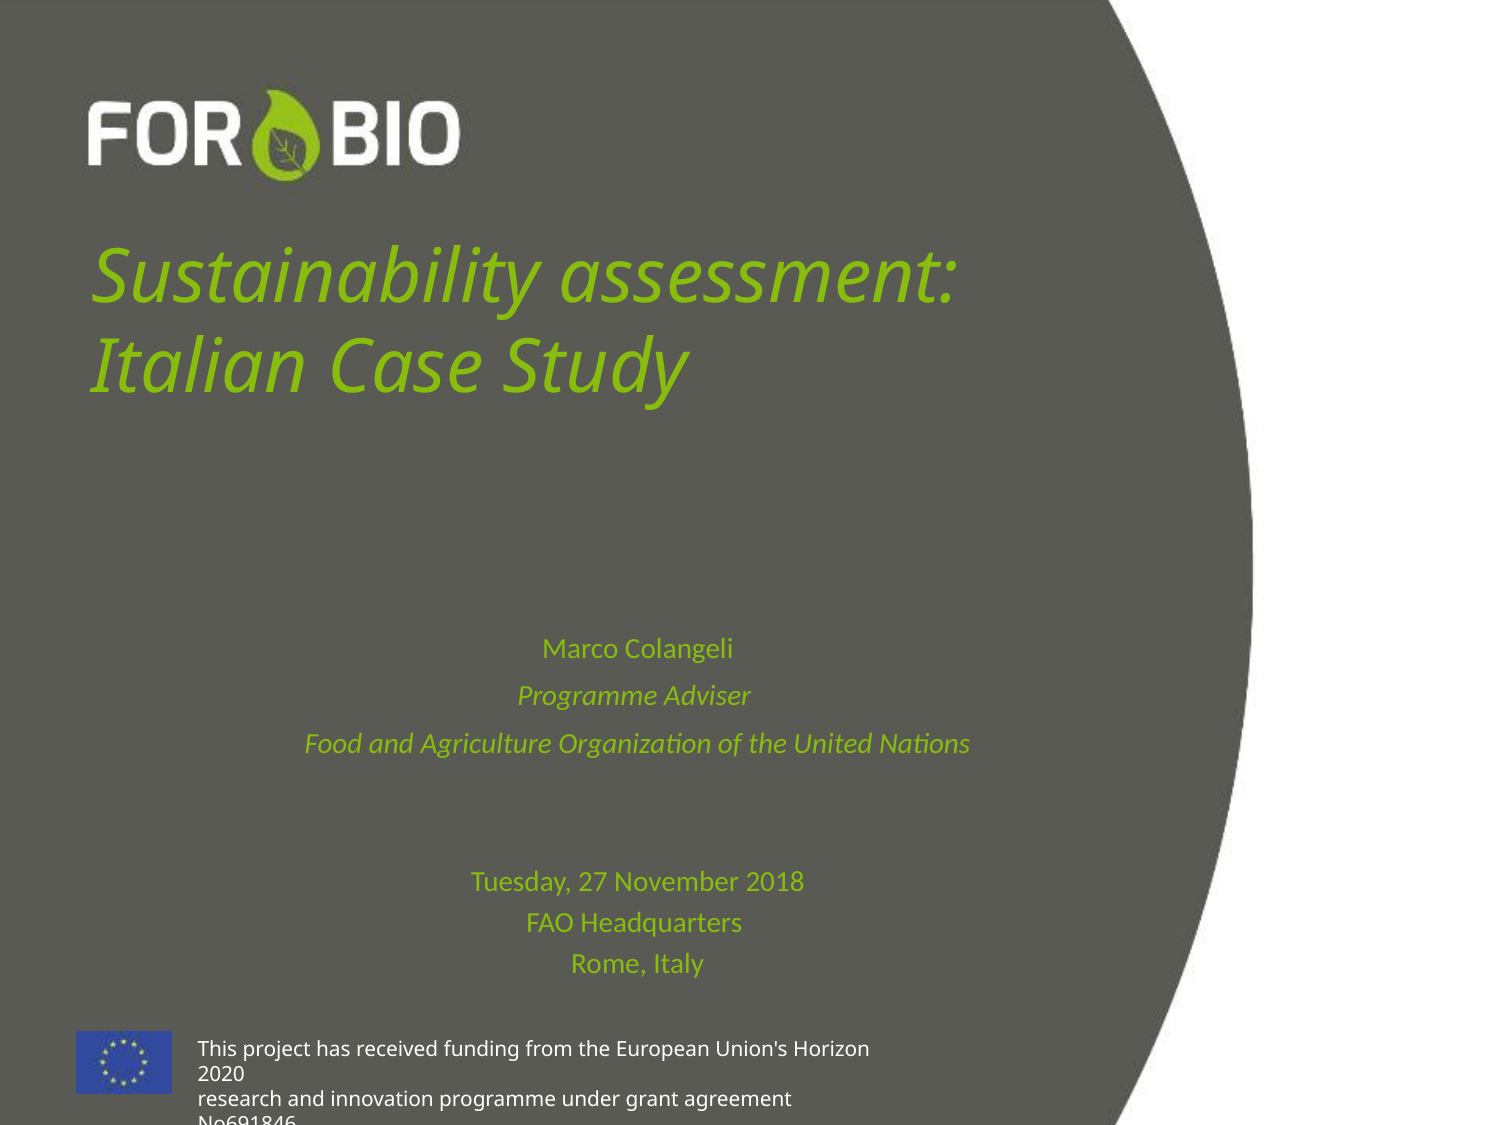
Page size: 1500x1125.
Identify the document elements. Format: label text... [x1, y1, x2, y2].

text_box Tuesday, 27 November 2018 FAO Headquarters Rome, Italy [371, 813, 904, 997]
title Sustainability assessment: Italian Case Study [76, 219, 1164, 621]
text_box Marco Colangeli Programme Adviser Food and Agriculture Organization of the United Nations [41, 621, 1235, 786]
picture [0, 0, 1489, 1125]
picture [240, 1117, 246, 1125]
